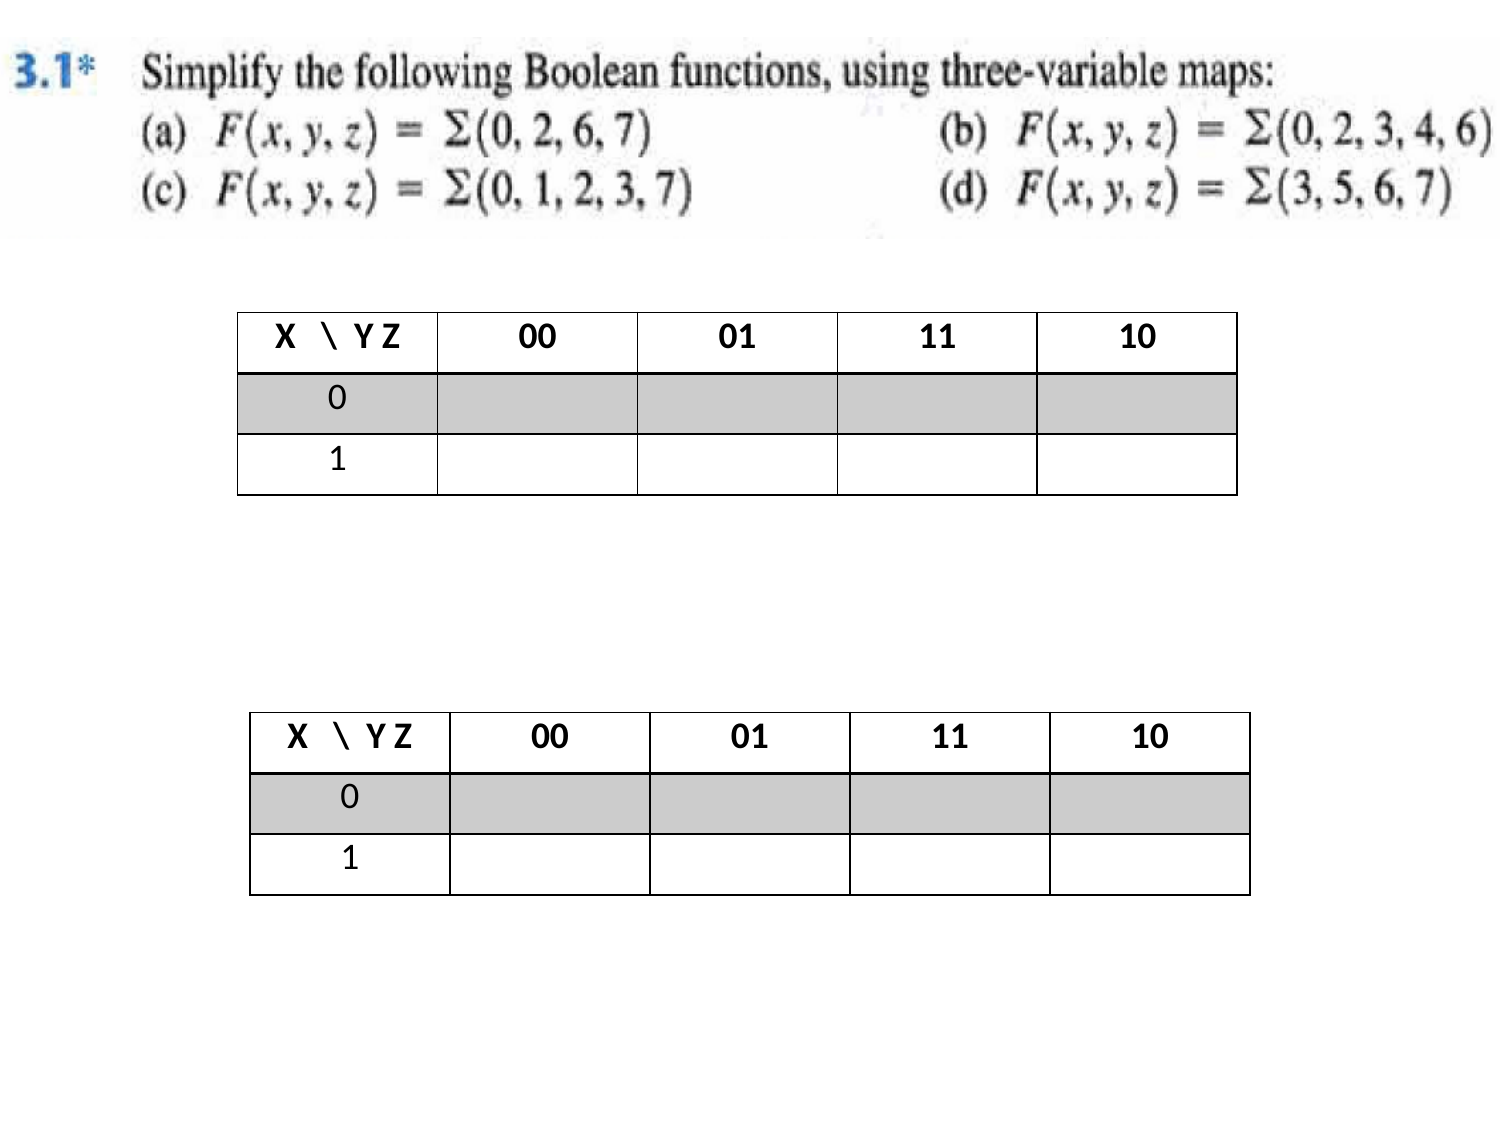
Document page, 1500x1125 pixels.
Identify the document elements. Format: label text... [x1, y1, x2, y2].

table_cell [638, 435, 837, 494]
table_cell 0 [238, 375, 437, 433]
table_header 11 [851, 713, 1049, 772]
table_cell [638, 375, 837, 433]
table_cell [838, 435, 1036, 494]
table_header X \ Y Z [238, 313, 437, 372]
table_header 11 [838, 313, 1036, 372]
table_cell [438, 435, 637, 494]
table_cell 1 [251, 835, 449, 894]
table_header 01 [638, 313, 837, 372]
table_cell [1038, 435, 1236, 494]
table_header 10 [1038, 313, 1236, 372]
table_cell [1051, 775, 1249, 833]
table_cell 0 [251, 775, 449, 833]
table_header 10 [1051, 713, 1249, 772]
table_cell [451, 775, 649, 833]
table_cell [651, 775, 849, 833]
table_cell [851, 775, 1049, 833]
table_cell [838, 375, 1036, 433]
table_cell [851, 835, 1049, 894]
table_cell 1 [238, 435, 437, 494]
table_header 00 [438, 313, 637, 372]
picture [0, 37, 1500, 240]
table_cell [451, 835, 649, 894]
table_cell [1051, 835, 1249, 894]
table_header 00 [451, 713, 649, 772]
table_cell [438, 375, 637, 433]
table_header 01 [651, 713, 849, 772]
table_cell [651, 835, 849, 894]
table_header X \ Y Z [251, 713, 449, 772]
table_cell [1038, 375, 1236, 433]
